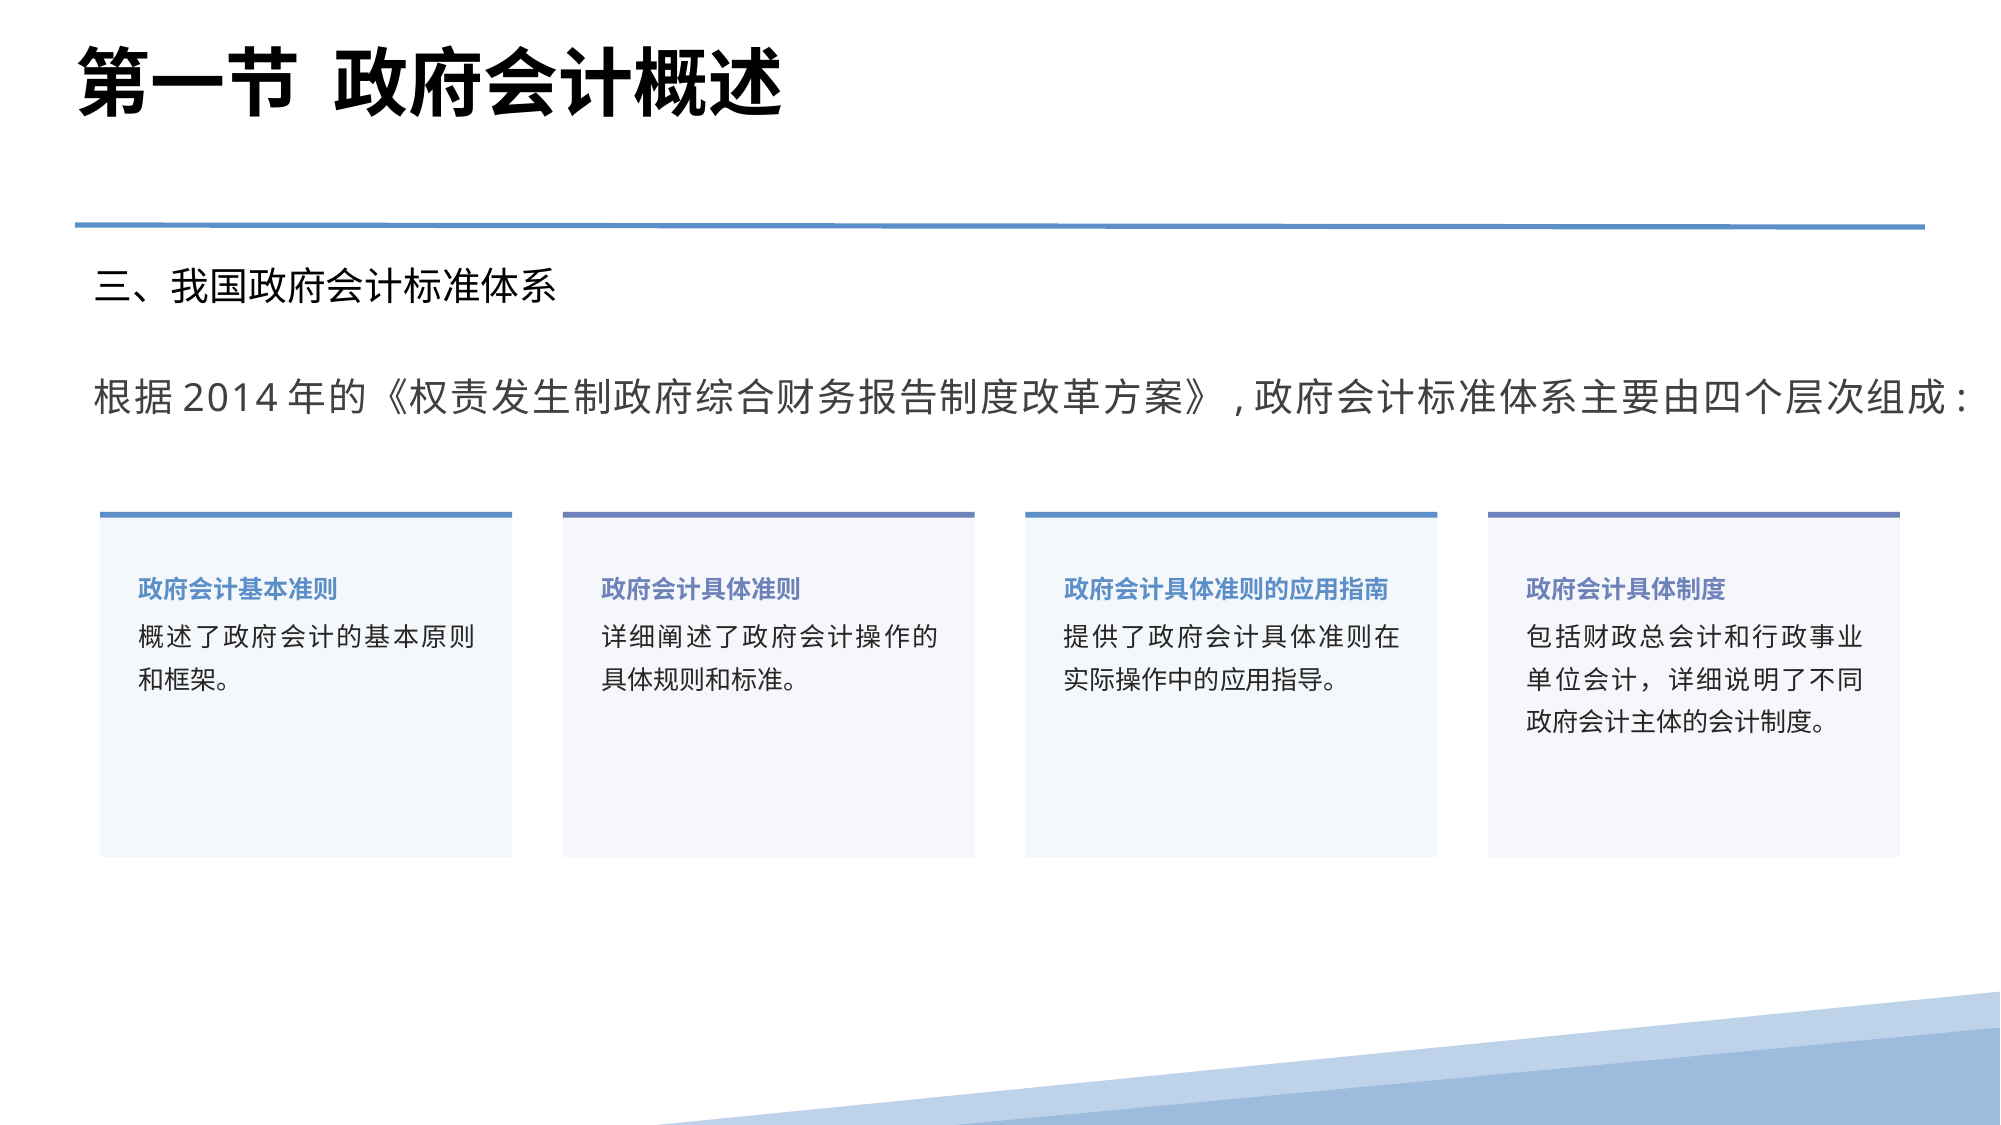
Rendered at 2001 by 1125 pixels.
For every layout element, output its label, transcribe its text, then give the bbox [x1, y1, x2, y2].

text_box 政府会计基本准则 [138, 542, 477, 604]
text_box 三、我国政府会计标准体系 根据2014年的《权责发生制政府综合财务报告制度改革方案》,政府会计标准体系主要由四个层次组成: [93, 252, 1952, 469]
text_box 政府会计具体准则 [601, 542, 939, 604]
text_box 包括财政总会计和行政事业单位会计，详细说明了不同政府会计主体的会计制度。 [1526, 609, 1864, 829]
text_box [1487, 511, 1901, 519]
text_box 政府会计具体准则的应用指南 [1064, 542, 1402, 604]
text_box 政府会计具体制度 [1526, 542, 1865, 604]
text_box [99, 519, 513, 858]
text_box [99, 511, 513, 519]
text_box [74, 224, 1925, 228]
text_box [656, 991, 2000, 1125]
text_box [1487, 519, 1901, 858]
text_box [1024, 519, 1438, 858]
text_box 概述了政府会计的基本原则和框架。 [138, 609, 476, 829]
text_box [562, 511, 976, 519]
text_box [562, 519, 976, 858]
text_box [1024, 511, 1438, 519]
text_box 第一节 政府会计概述 [75, 24, 1925, 125]
text_box 提供了政府会计具体准则在实际操作中的应用指导。 [1064, 609, 1402, 829]
text_box 详细阐述了政府会计操作的具体规则和标准。 [601, 609, 939, 829]
